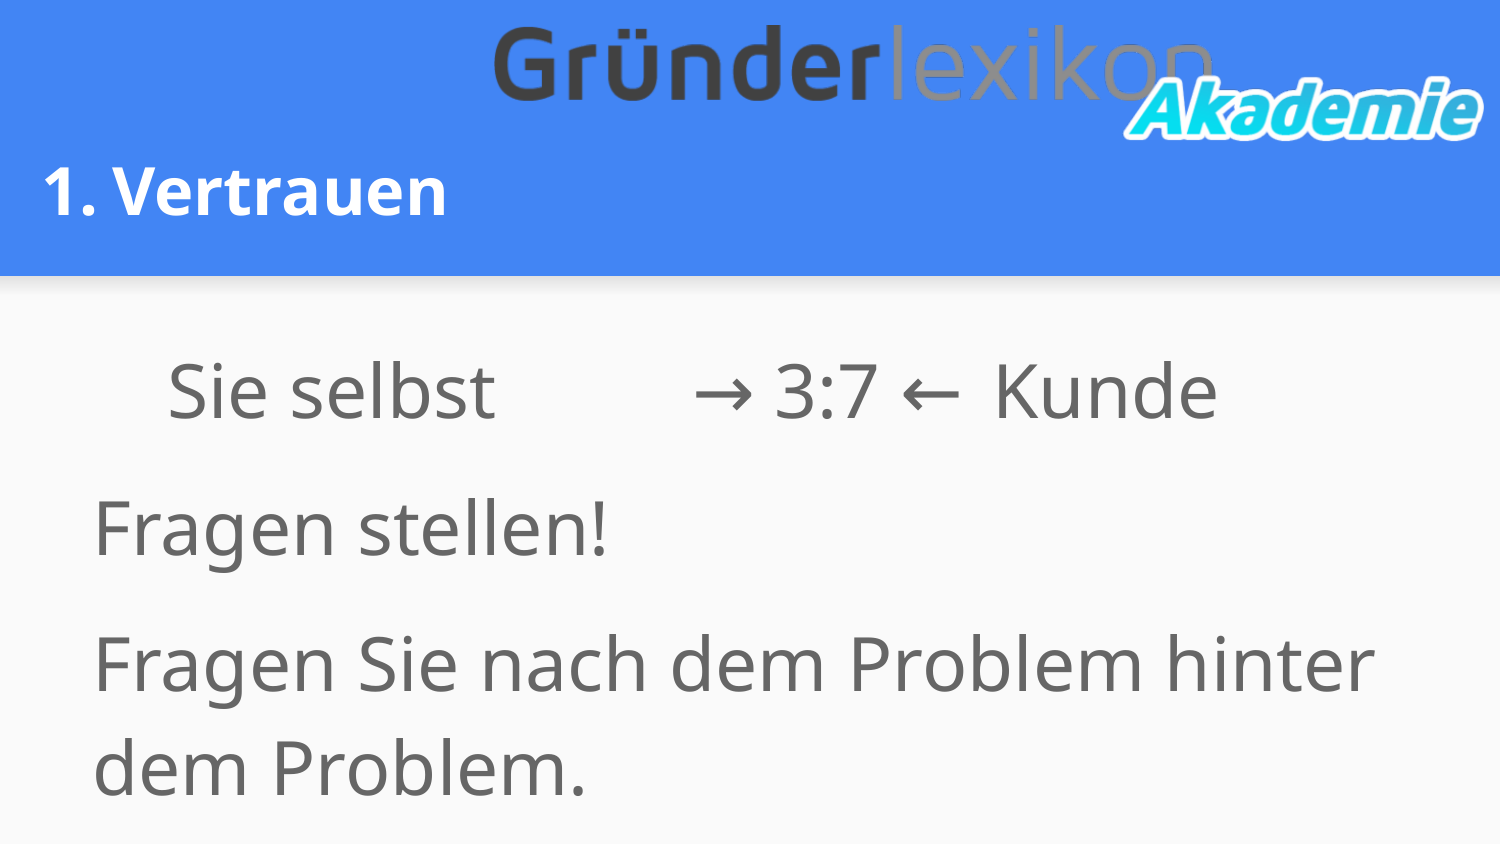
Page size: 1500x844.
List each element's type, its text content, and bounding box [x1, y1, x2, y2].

picture [493, 25, 1484, 143]
title Vertrauen [22, 117, 1372, 244]
list Sie selbst → 3:7 ← Kunde Fragen stellen! Fragen Sie nach dem Problem hinter dem Problem. [77, 314, 1427, 760]
